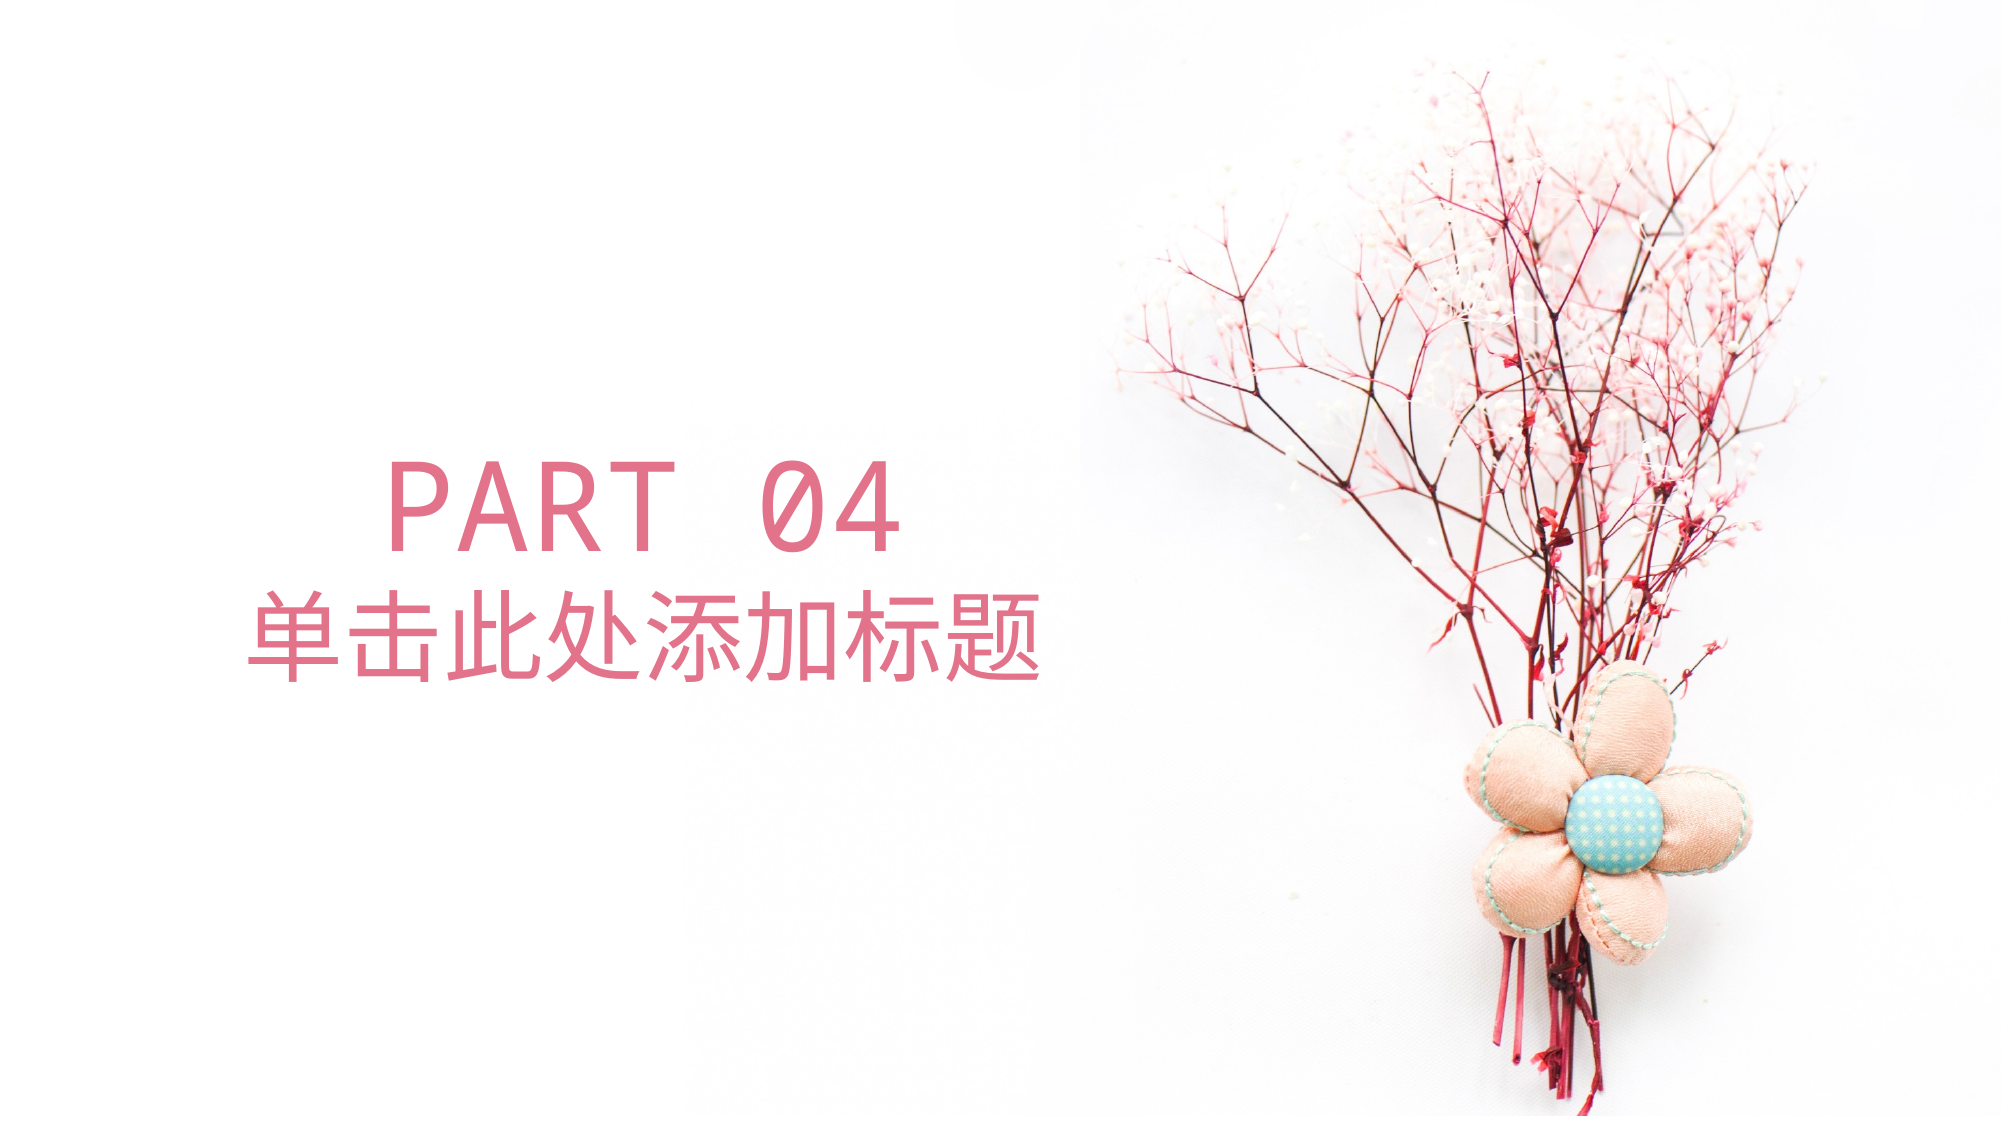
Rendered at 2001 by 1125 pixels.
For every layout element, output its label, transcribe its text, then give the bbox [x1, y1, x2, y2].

text_box PART 04 [366, 418, 682, 566]
text_box 单击此处添加标题 [228, 566, 682, 702]
picture [682, 0, 2001, 1116]
